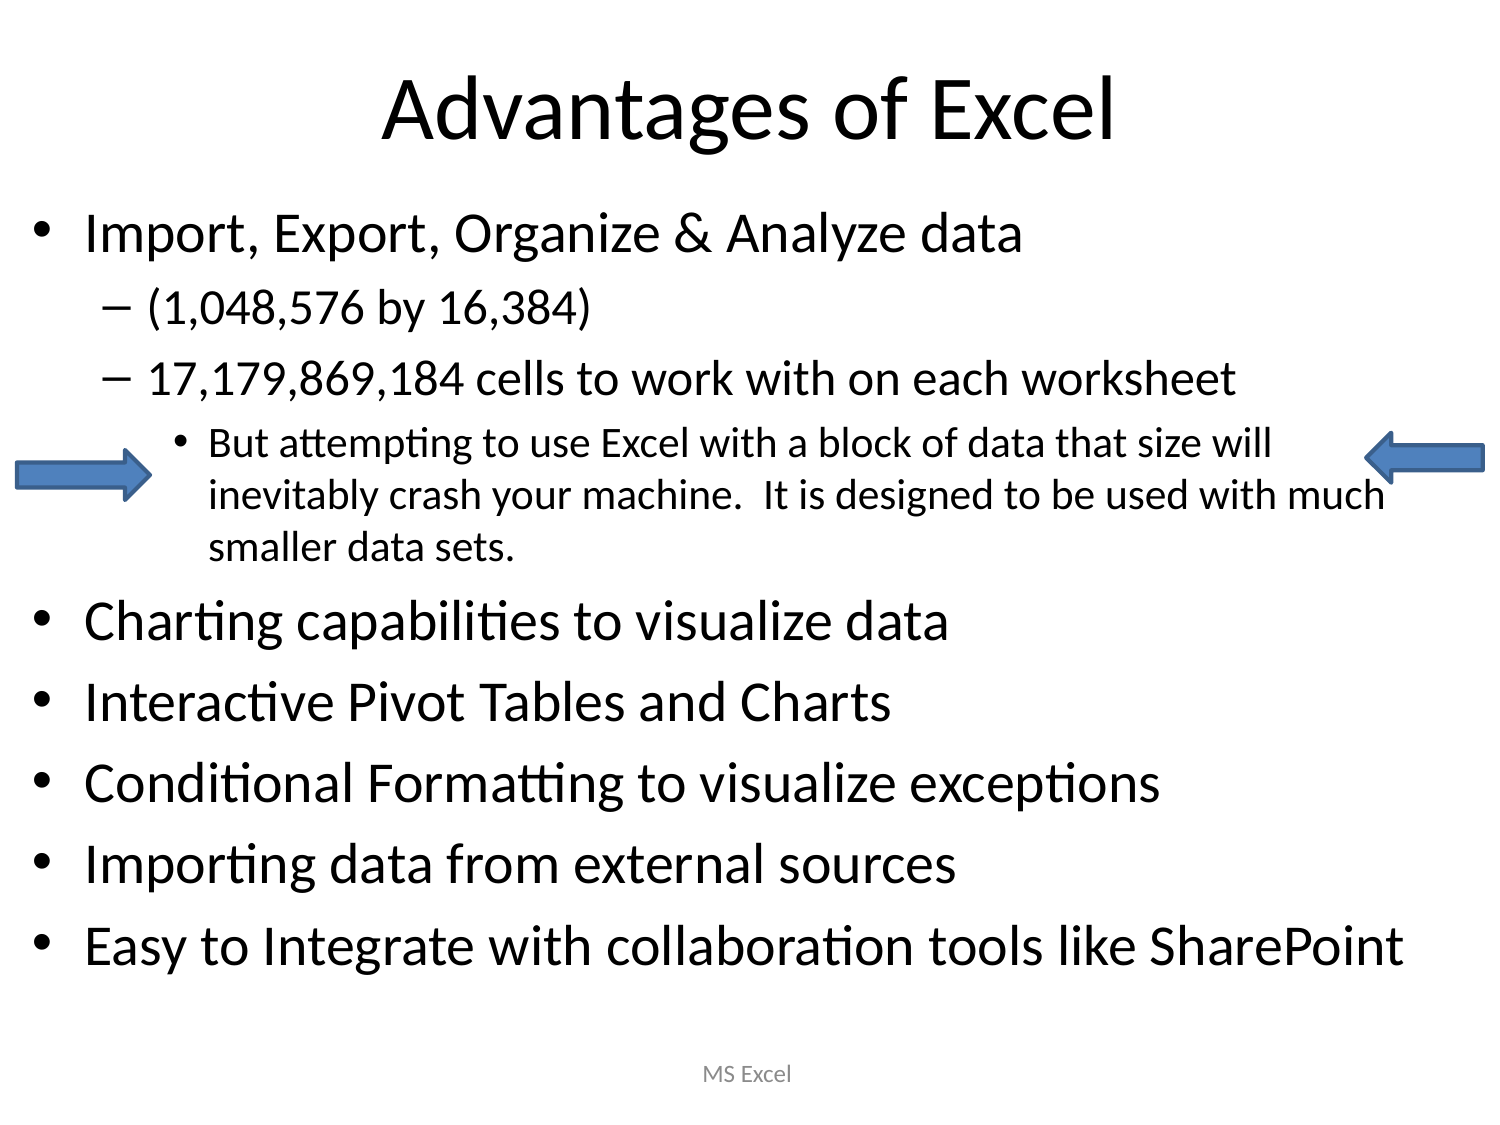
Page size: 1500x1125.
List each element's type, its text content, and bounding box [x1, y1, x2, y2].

list Import, Export, Organize & Analyze data (1,048,576 by 16,384) 17,179,869,184 cells to work with on each worksheet But attempting to use Excel with a block of data that size will inevitably crash your machine. It is designed to be used with much smaller data sets. Charting capabilities to visualize data Interactive Pivot Tables and Charts Conditional Formatting to visualize exceptions Importing data from external sources Easy to Integrate with collaboration tools like SharePoint [16, 186, 1425, 1062]
text_box [14, 448, 153, 502]
footer MS Excel [512, 1042, 988, 1103]
text_box [1364, 430, 1485, 485]
title Advantages of Excel [75, 25, 1425, 181]
